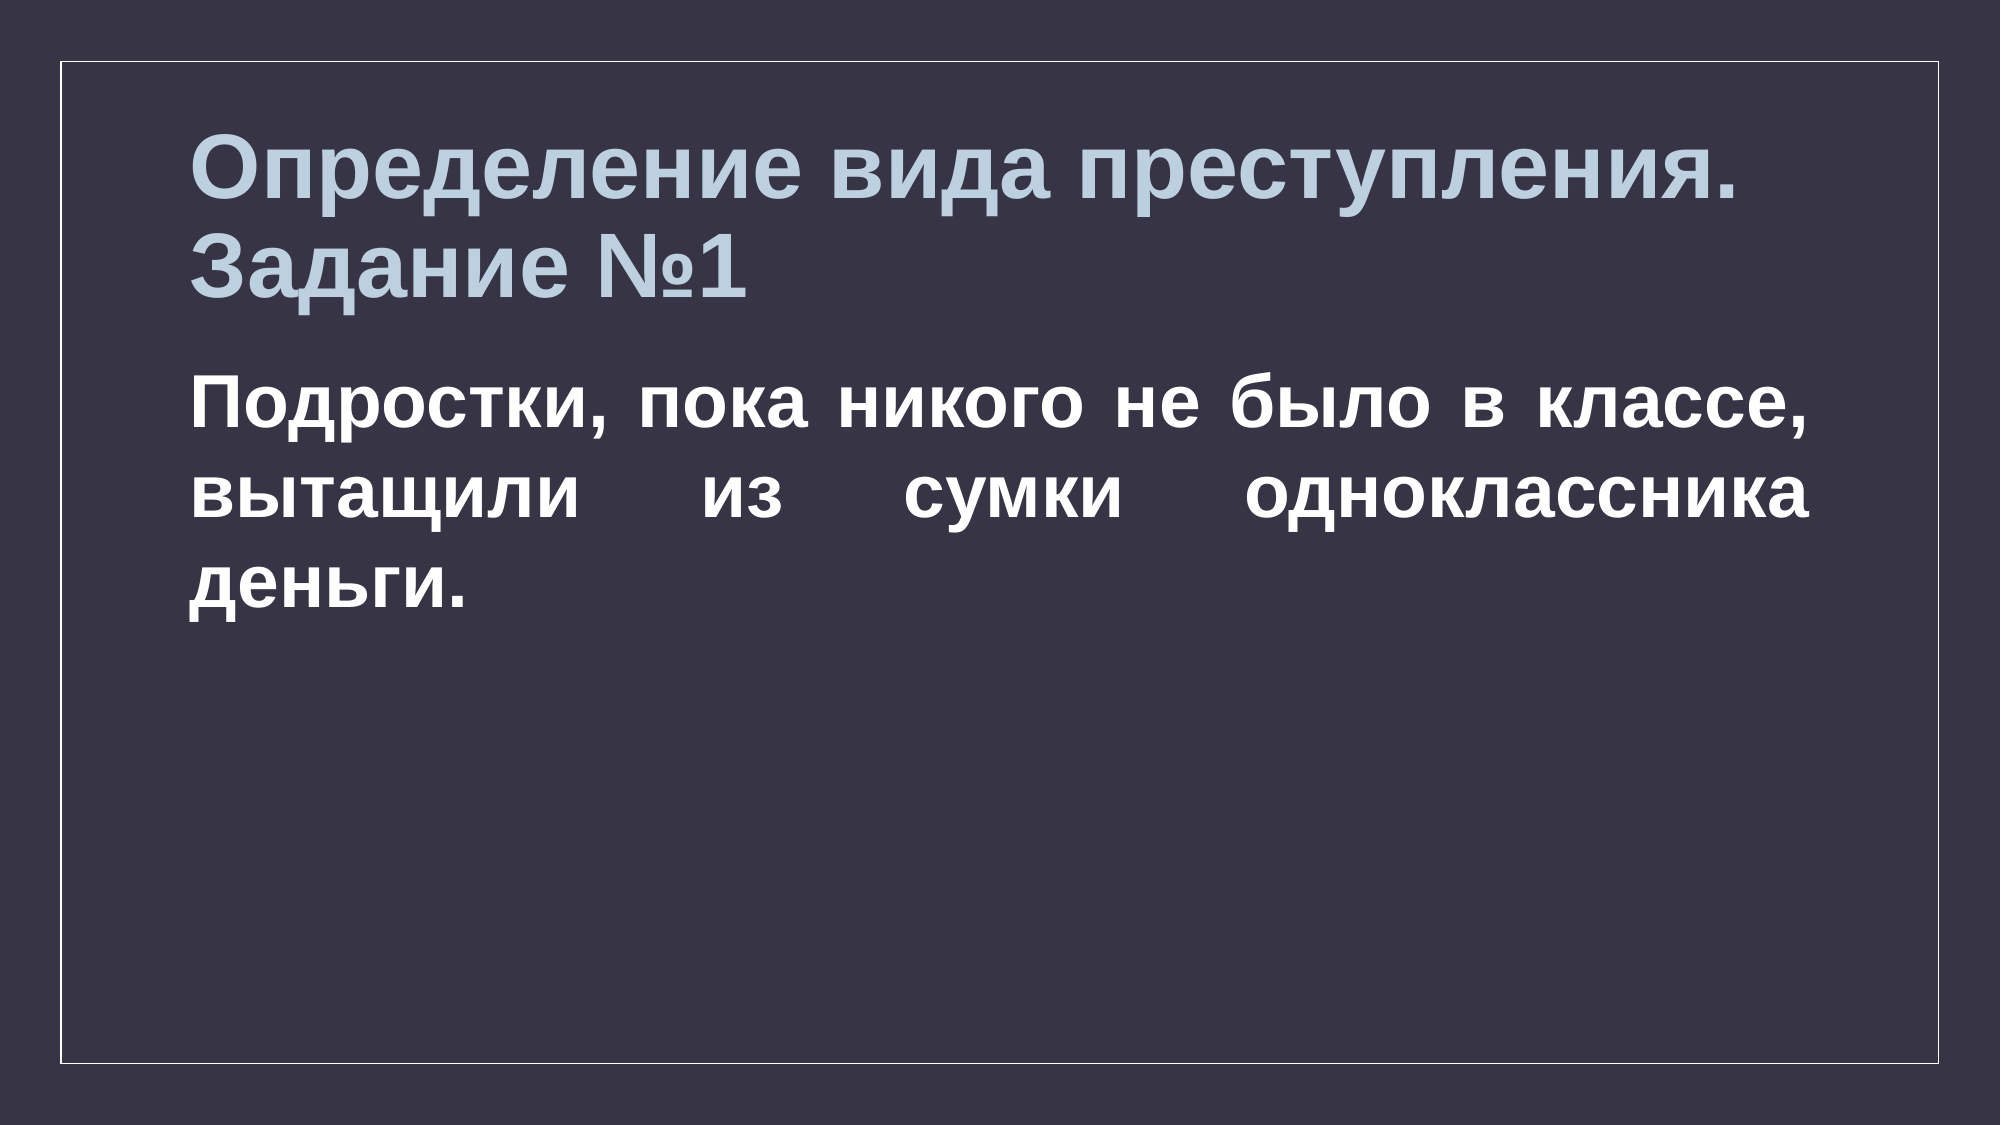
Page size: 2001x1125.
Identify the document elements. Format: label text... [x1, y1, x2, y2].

list Подростки, пока никого не было в классе, вытащили из сумки одноклассника деньги. [174, 345, 1825, 990]
title Определение вида преступления. Задание №1 [174, 105, 1825, 331]
